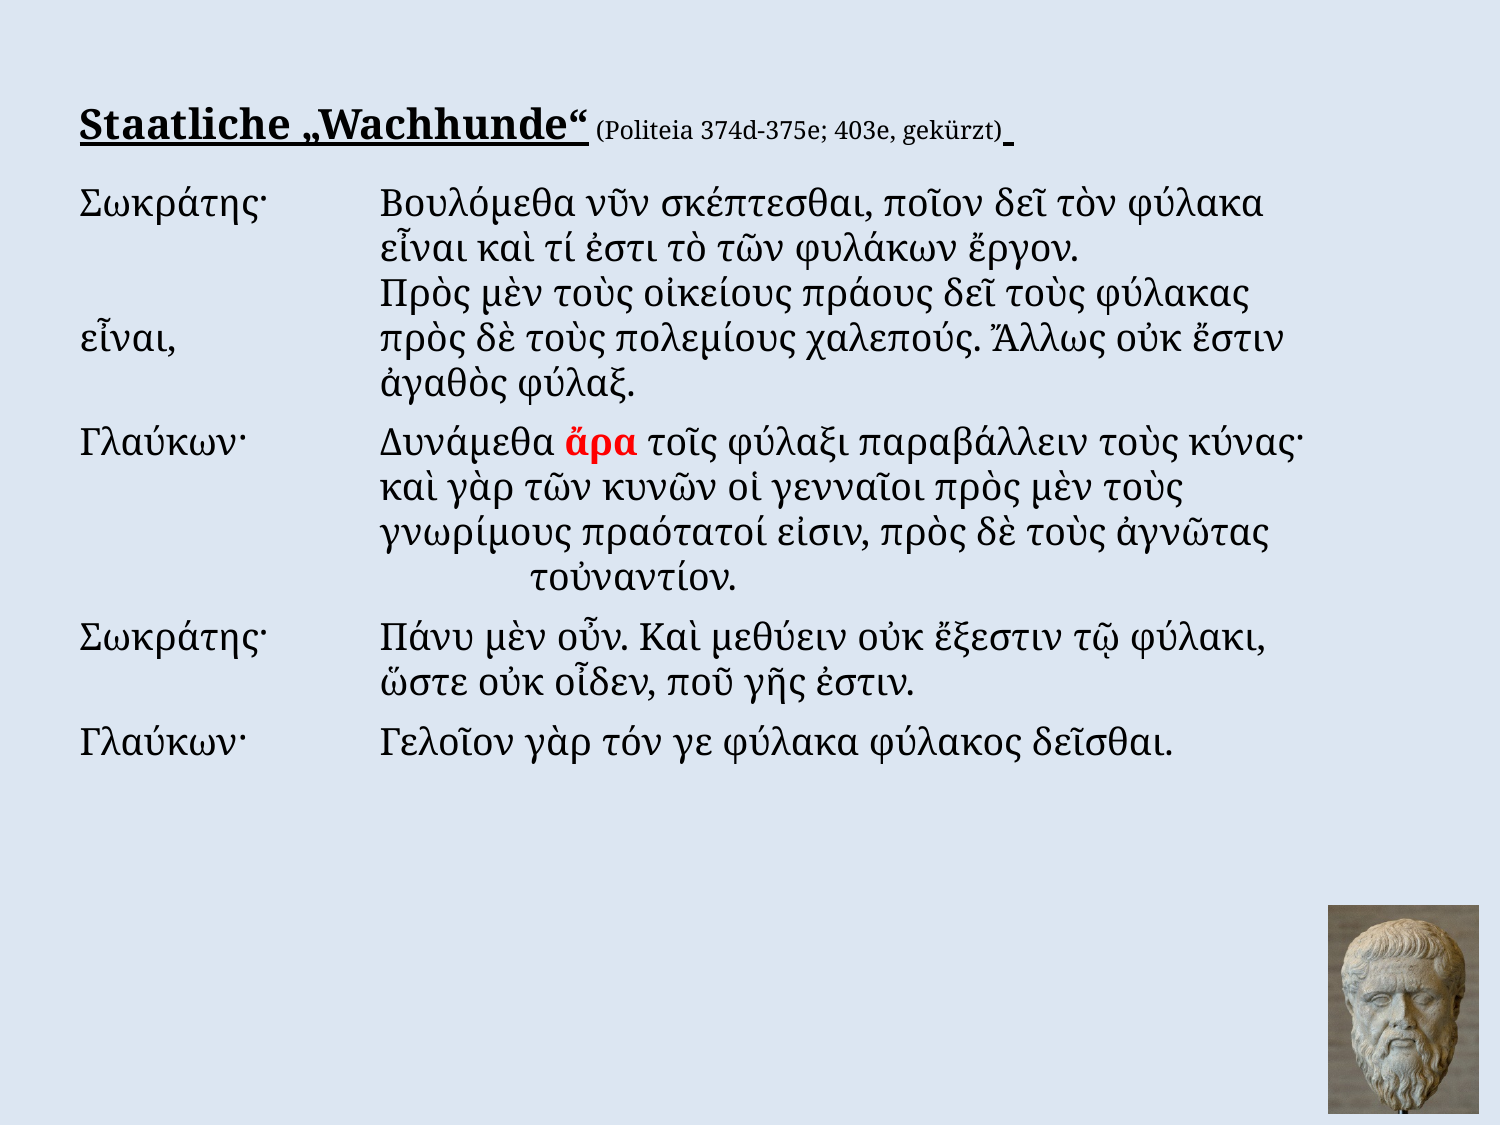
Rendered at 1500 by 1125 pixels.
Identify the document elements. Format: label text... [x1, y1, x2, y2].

picture [1328, 904, 1479, 1114]
text_box Staatliche „Wachhunde“ (Politeia 374d-375e; 403e, gekürzt) Σωκράτης· Βουλόμεθα νῦν σκέπτεσθαι, ποῖον δεῖ τὸν φύλακα εἶναι καὶ τί ἐστι τὸ τῶν φυλάκων ἔργον. Πρὸς μὲν τοὺς οἰκείους πράους δεῖ τοὺς φύλακας εἶναι, πρὸς δὲ τοὺς πολεμίους χαλεπούς. Ἄλλως οὐκ ἔστιν ἀγαθὸς φύλαξ. Γλαύκων· Δυνάμεθα ἄρα τοῖς φύλαξι παραβάλλειν τοὺς κύνας· καὶ γὰρ τῶν κυνῶν οἱ γενναῖοι πρὸς μὲν τοὺς γνωρίμους πραότατοί εἰσιν, πρὸς δὲ τοὺς ἀγνῶτας τοὐναντίον. Σωκράτης· Πάνυ μὲν οὖν. Καὶ μεθύειν οὐκ ἔξεστιν τῷ φύλακι, ὥστε οὐκ οἶδεν, ποῦ γῆς ἐστιν. Γλαύκων· Γελοῖον γὰρ τόν γε φύλακα φύλακος δεῖσθαι. [64, 90, 1369, 770]
